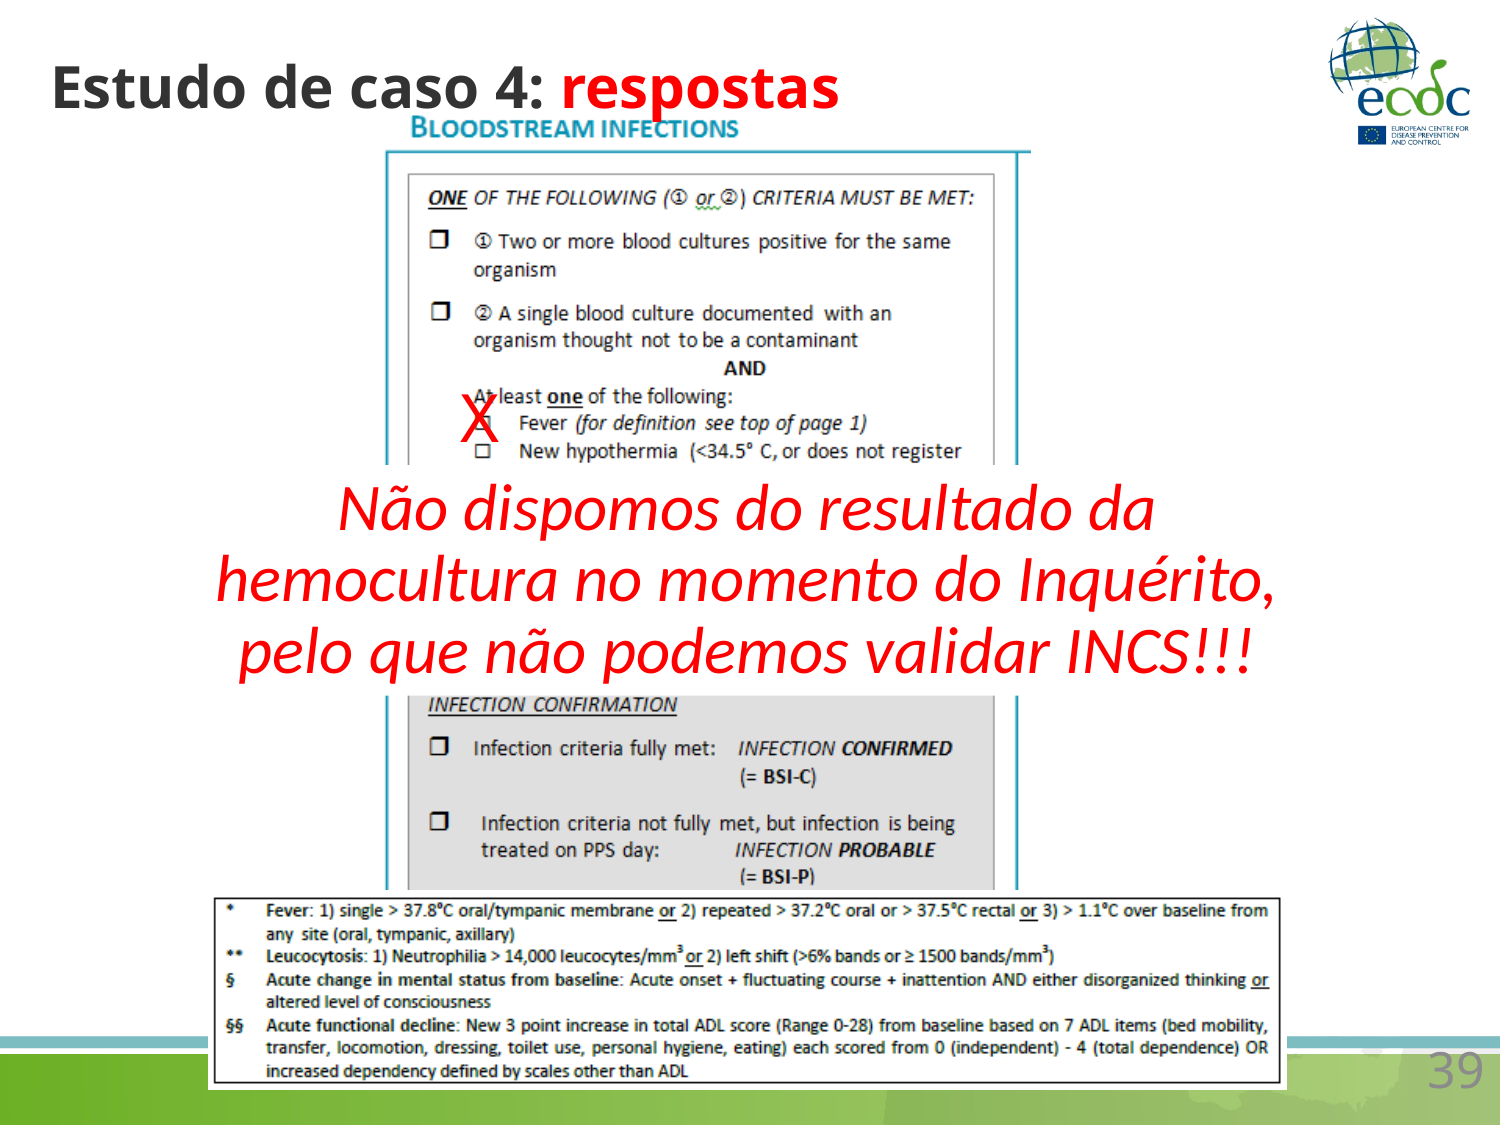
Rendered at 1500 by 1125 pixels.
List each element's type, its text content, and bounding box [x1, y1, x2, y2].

text_box Não dispomos do resultado da hemocultura no momento do Inquérito, pelo que não podemos validar INCS!!! [163, 465, 367, 696]
picture [0, 96, 1500, 1125]
picture [1328, 17, 1473, 148]
text_box Não dispomos do resultado da hemocultura no momento do Inquérito, pelo que não podemos validar INCS!!! [1036, 465, 1332, 696]
title Estudo de caso 4: respostas [49, 58, 1401, 152]
slide_number 39 [1149, 1042, 1500, 1103]
